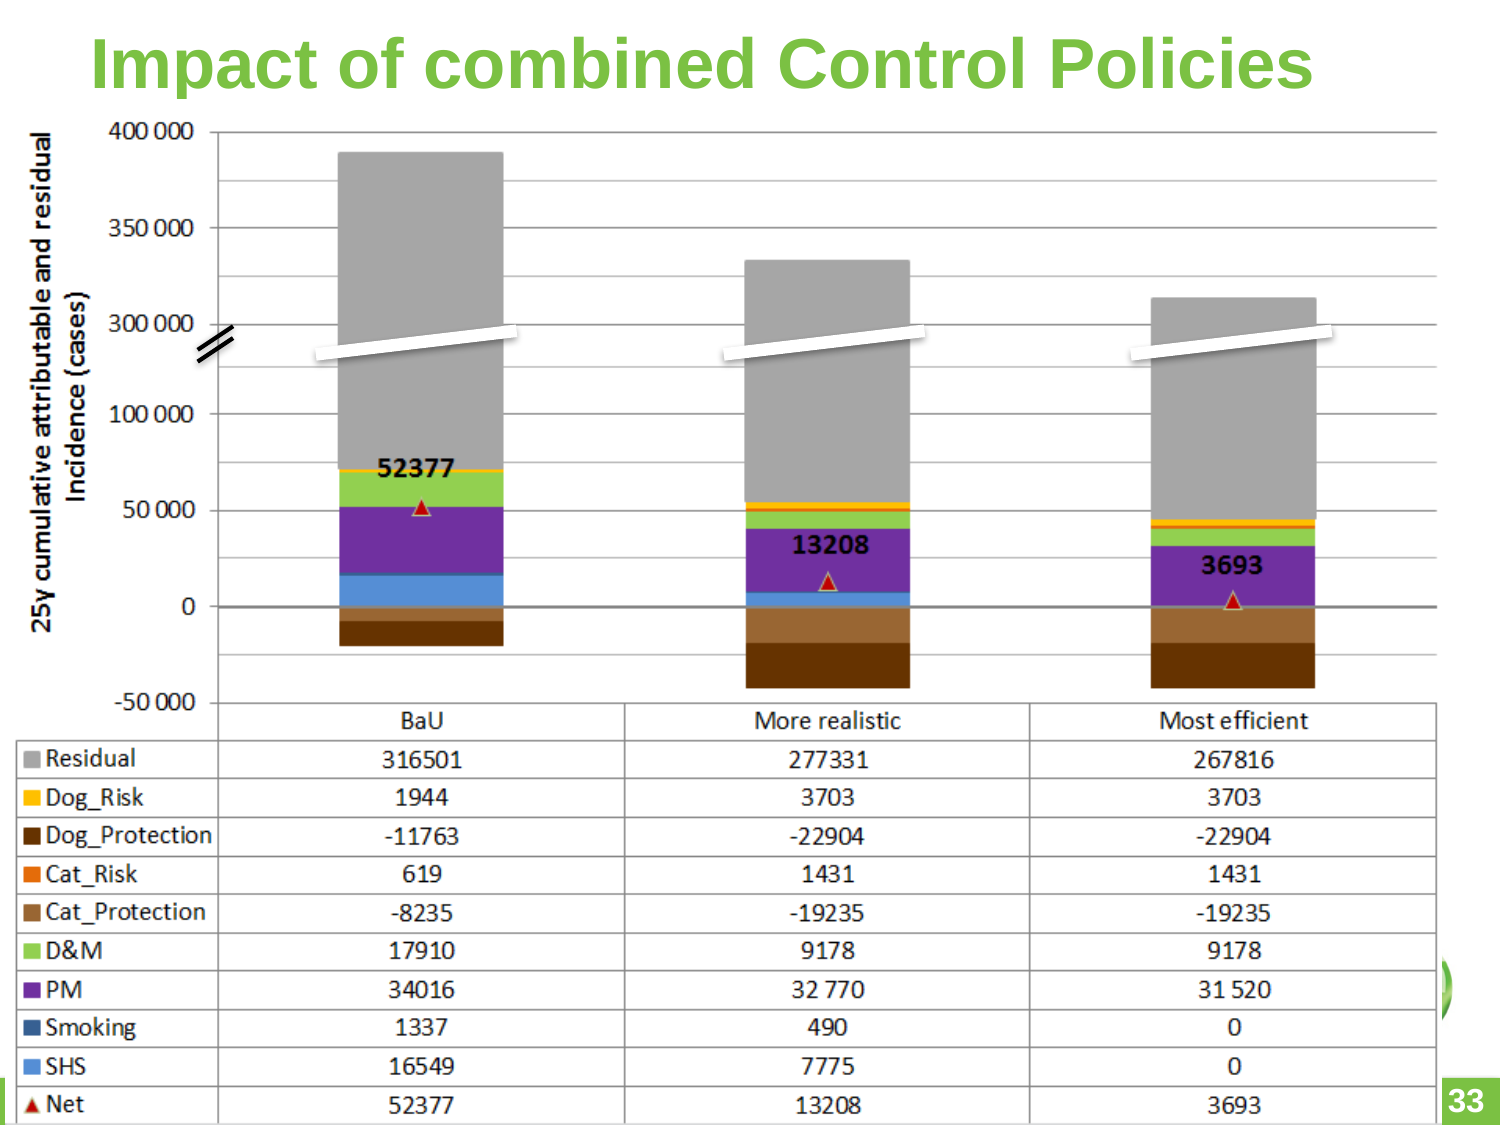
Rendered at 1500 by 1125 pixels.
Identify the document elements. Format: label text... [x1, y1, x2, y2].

picture [5, 99, 1463, 1125]
slide_number 33 [1447, 1080, 1500, 1118]
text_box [197, 325, 234, 337]
title Impact of combined Control Policies [75, 0, 1425, 98]
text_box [315, 330, 517, 355]
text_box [723, 330, 925, 355]
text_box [1130, 330, 1332, 355]
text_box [197, 337, 234, 362]
